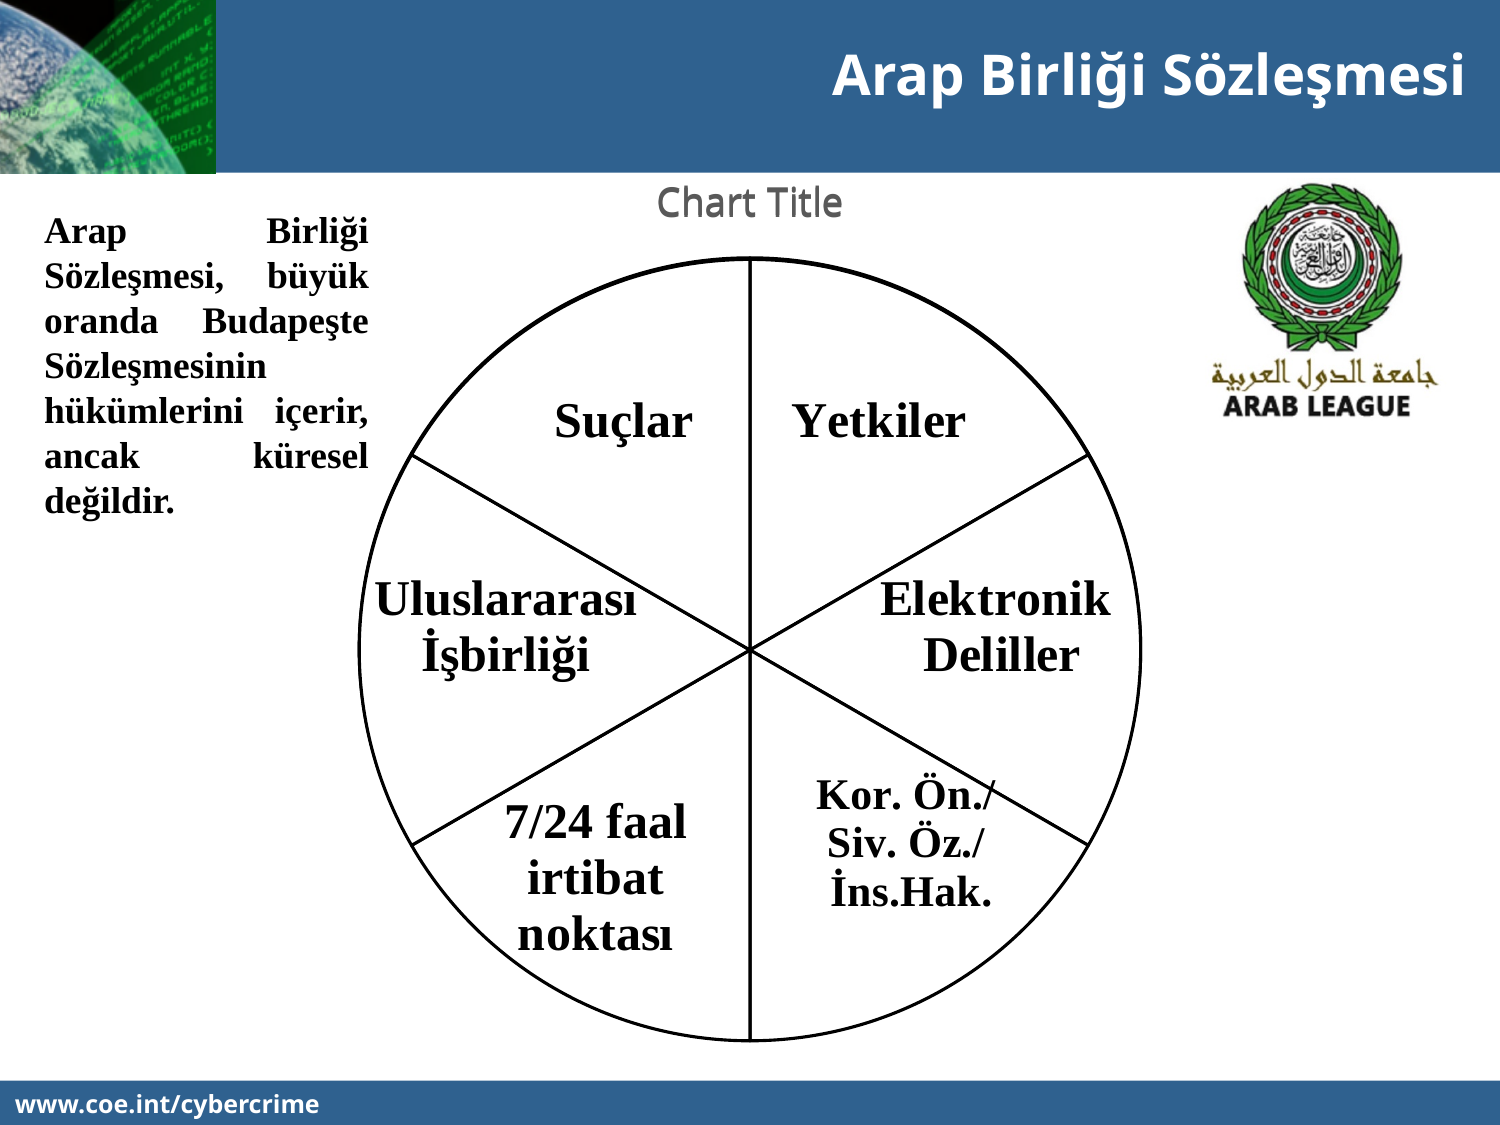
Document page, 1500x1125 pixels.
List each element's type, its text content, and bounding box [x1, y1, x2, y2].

chart [0, 133, 1500, 1118]
text_box [220, 0, 1500, 132]
picture [1139, 178, 1498, 426]
picture [0, 0, 216, 174]
text_box Arap Birliği Sözleşmesi [230, 31, 1483, 114]
